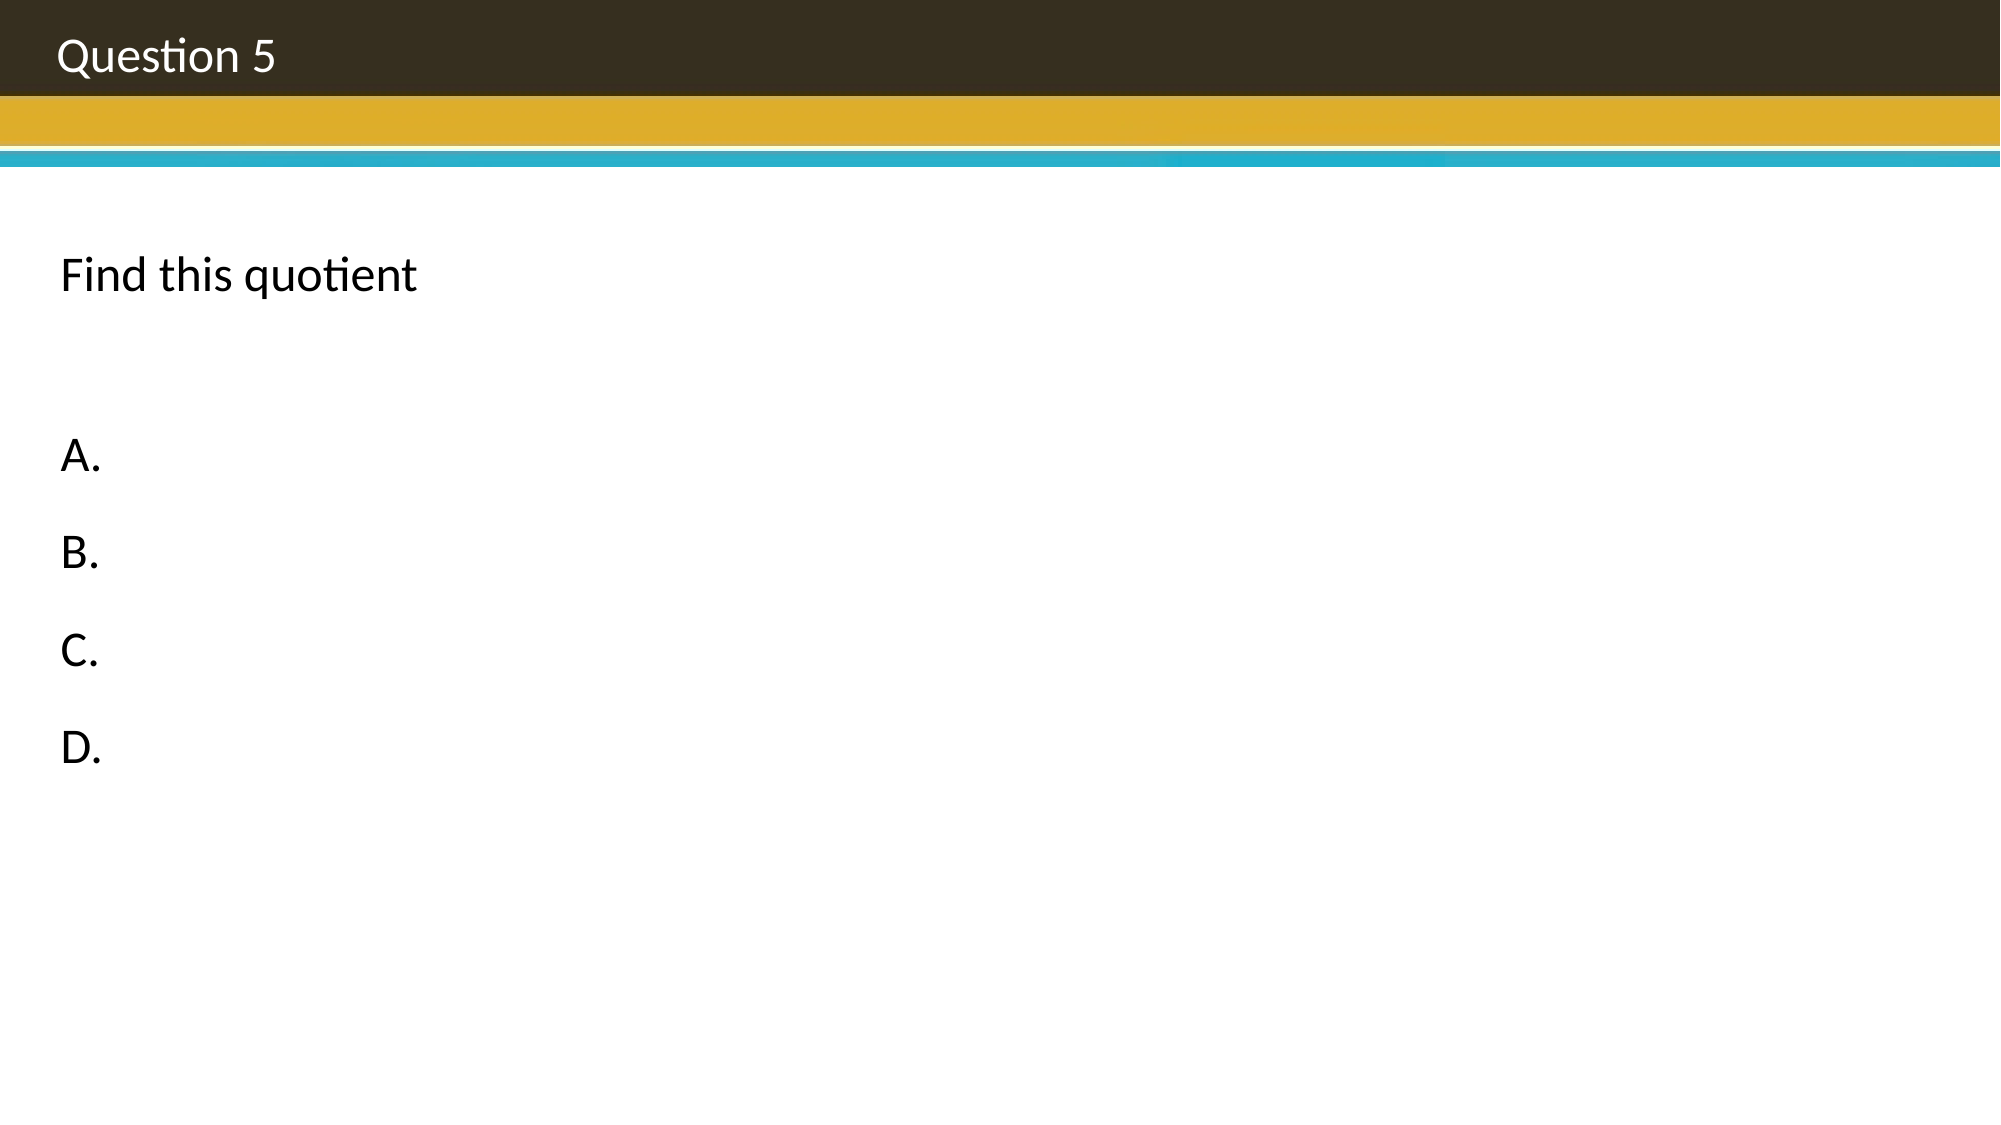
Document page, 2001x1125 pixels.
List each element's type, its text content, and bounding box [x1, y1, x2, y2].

picture [0, 0, 2000, 167]
text_box Question 5 [41, 14, 293, 90]
